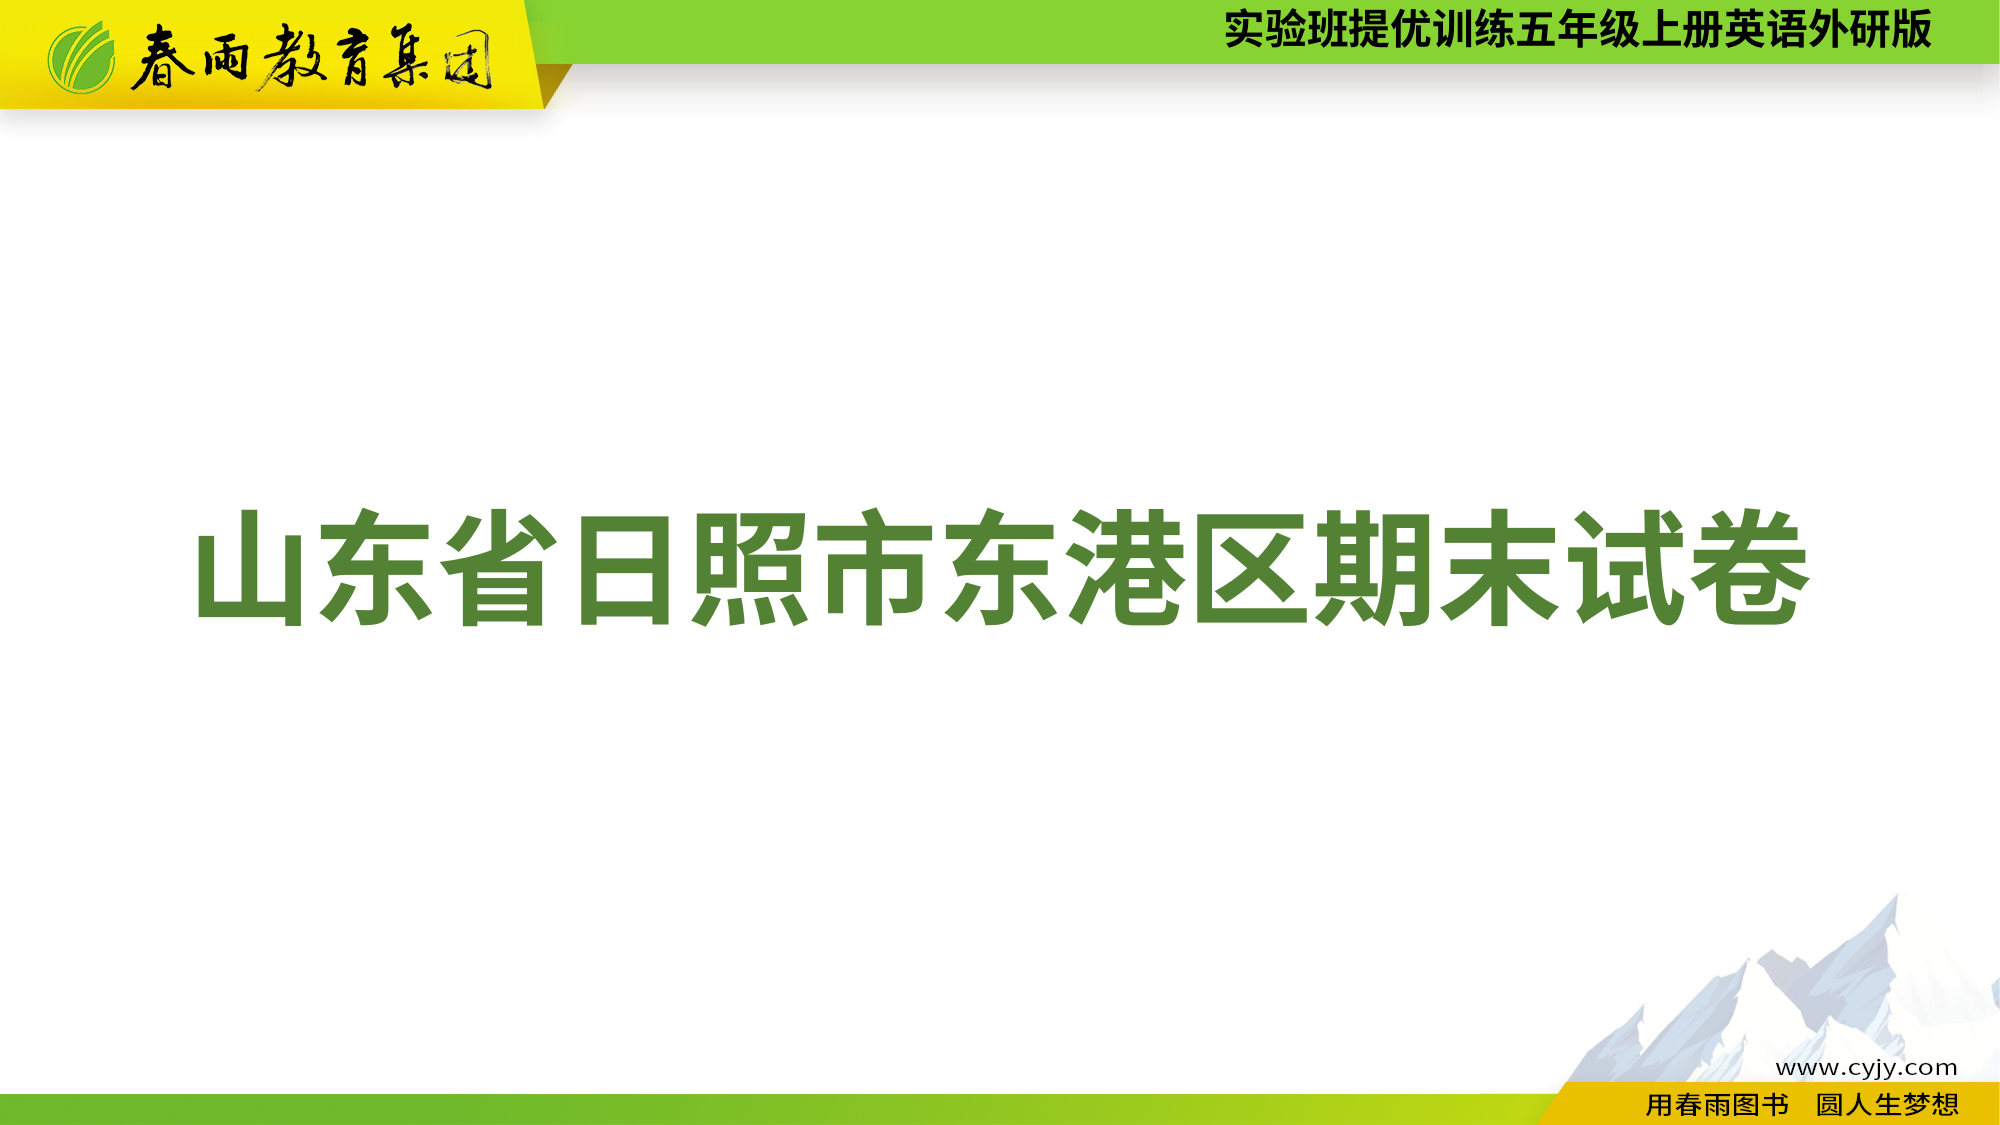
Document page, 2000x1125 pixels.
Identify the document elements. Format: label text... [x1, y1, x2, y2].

picture [0, 648, 2000, 1125]
text_box 山东省日照市东港区期末试卷 [0, 407, 2000, 648]
picture [0, 0, 2000, 407]
